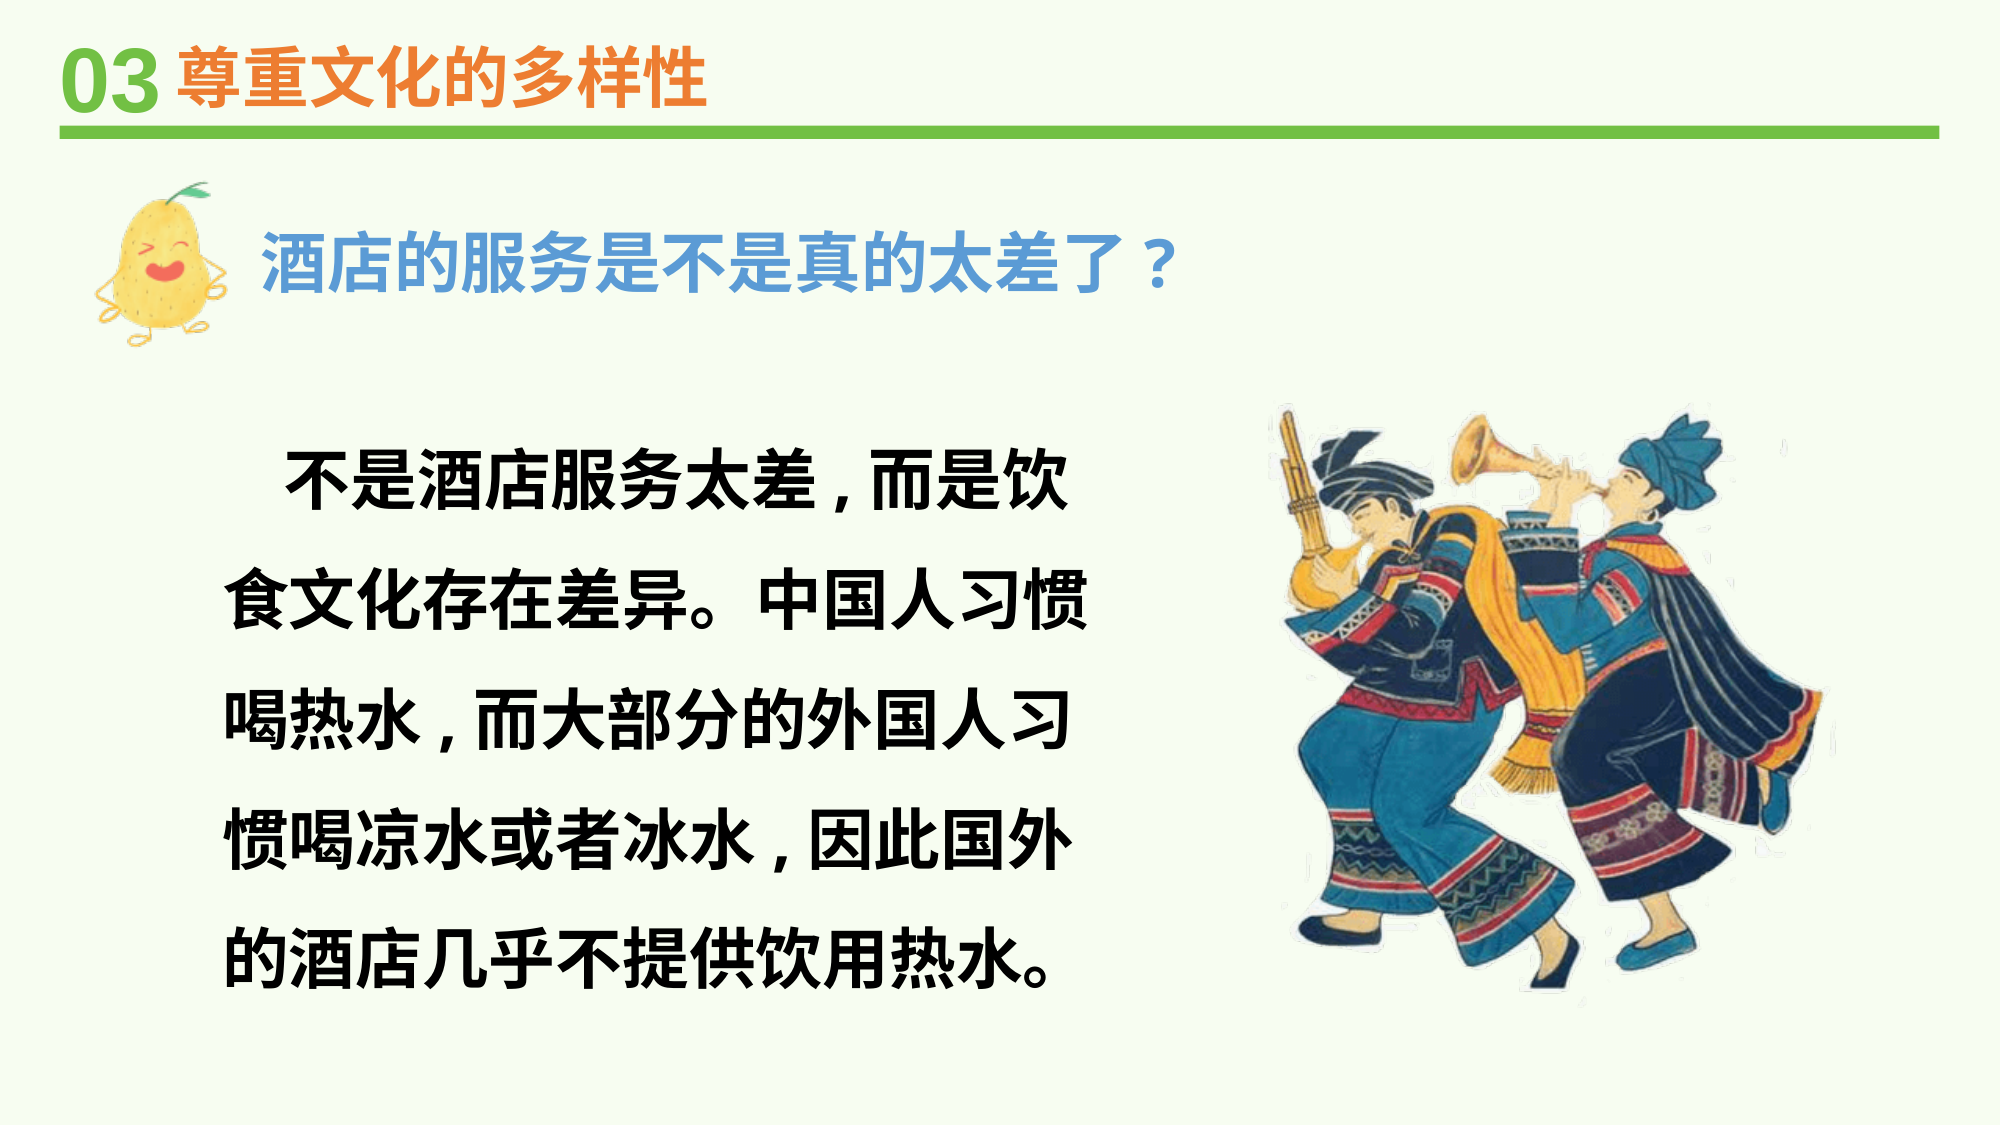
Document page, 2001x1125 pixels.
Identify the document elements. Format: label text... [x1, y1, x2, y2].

text_box 不是酒店服务太差,而是饮食文化存在差异。中国人习惯喝热水,而大部分的外国人习惯喝凉水或者冰水,因此国外的酒店几乎不提供饮用热水。 [207, 390, 1133, 1005]
text_box 尊重文化的多样性 [161, 28, 811, 123]
text_box 03 [59, 24, 161, 128]
picture [81, 170, 264, 353]
picture [1133, 390, 1839, 1028]
text_box 酒店的服务是不是真的太差了? [245, 213, 1501, 389]
text_box [59, 125, 1940, 140]
